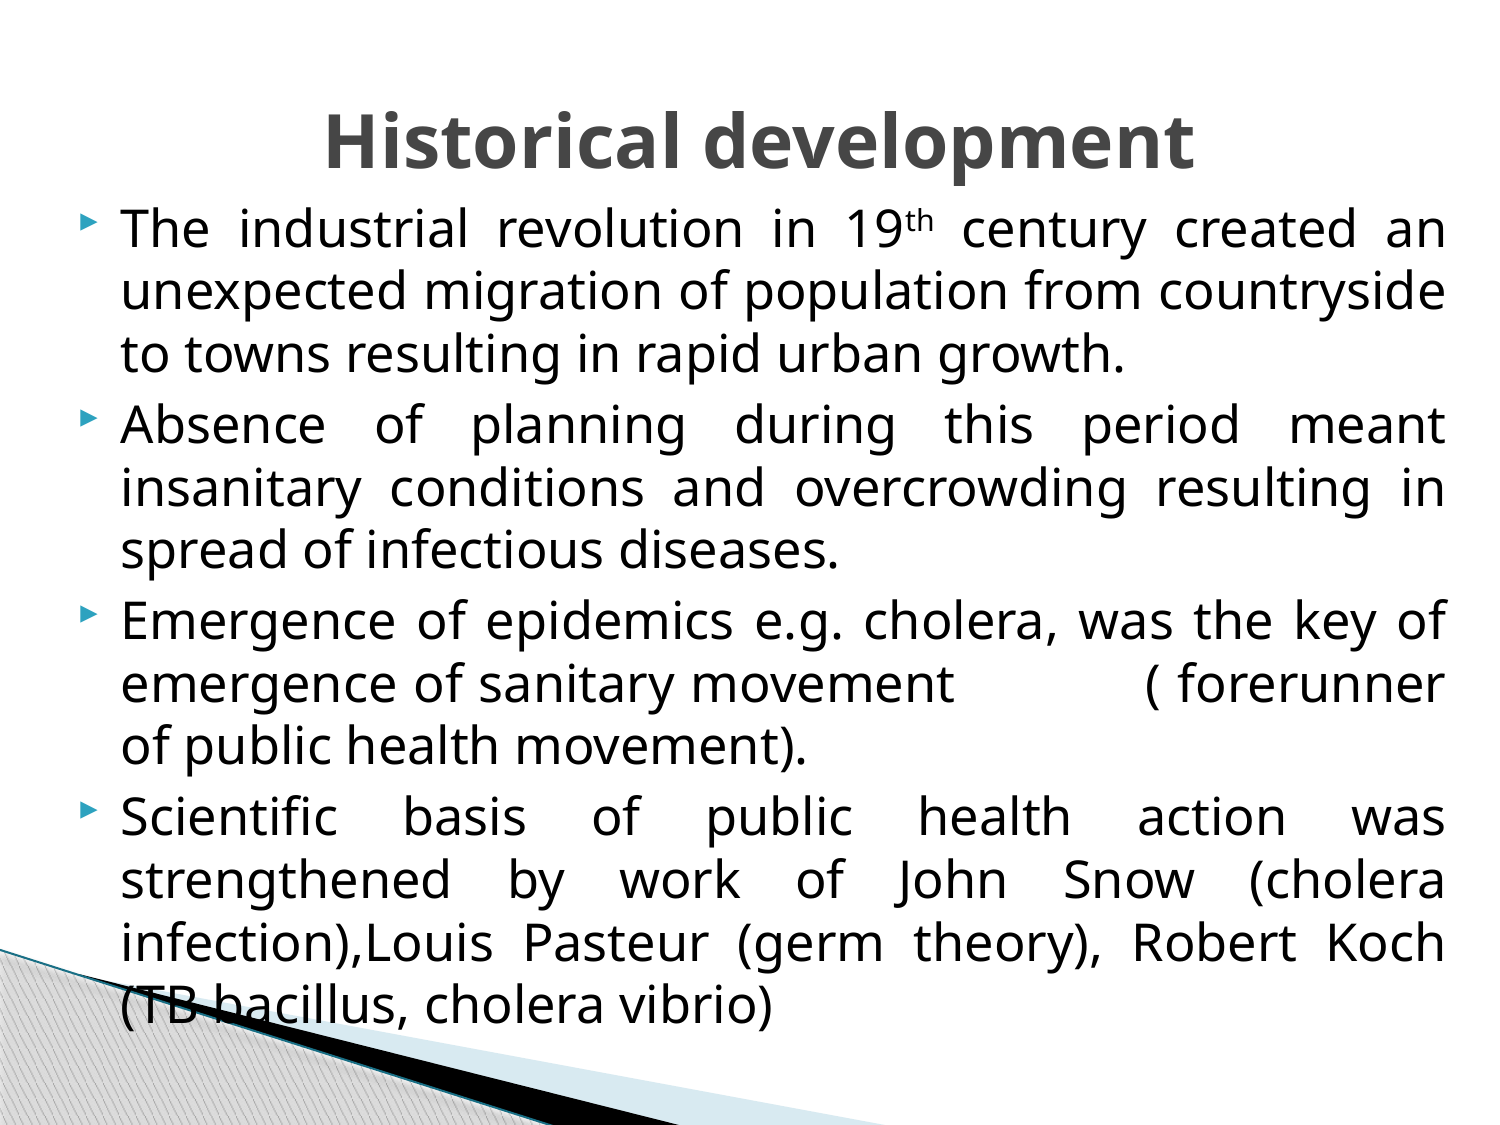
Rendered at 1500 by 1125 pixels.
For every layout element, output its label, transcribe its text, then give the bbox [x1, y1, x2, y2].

list The industrial revolution in 19th century created an unexpected migration of population from countryside to towns resulting in rapid urban growth. Absence of planning during this period meant insanitary conditions and overcrowding resulting in spread of infectious diseases. Emergence of epidemics e.g. cholera, was the key of emergence of sanitary movement ( forerunner of public health movement). Scientific basis of public health action was strengthened by work of John Snow (cholera infection),Louis Pasteur (germ theory), Robert Koch (TB bacillus, cholera vibrio) [50, 187, 1463, 1088]
title Historical development [75, 45, 1425, 233]
